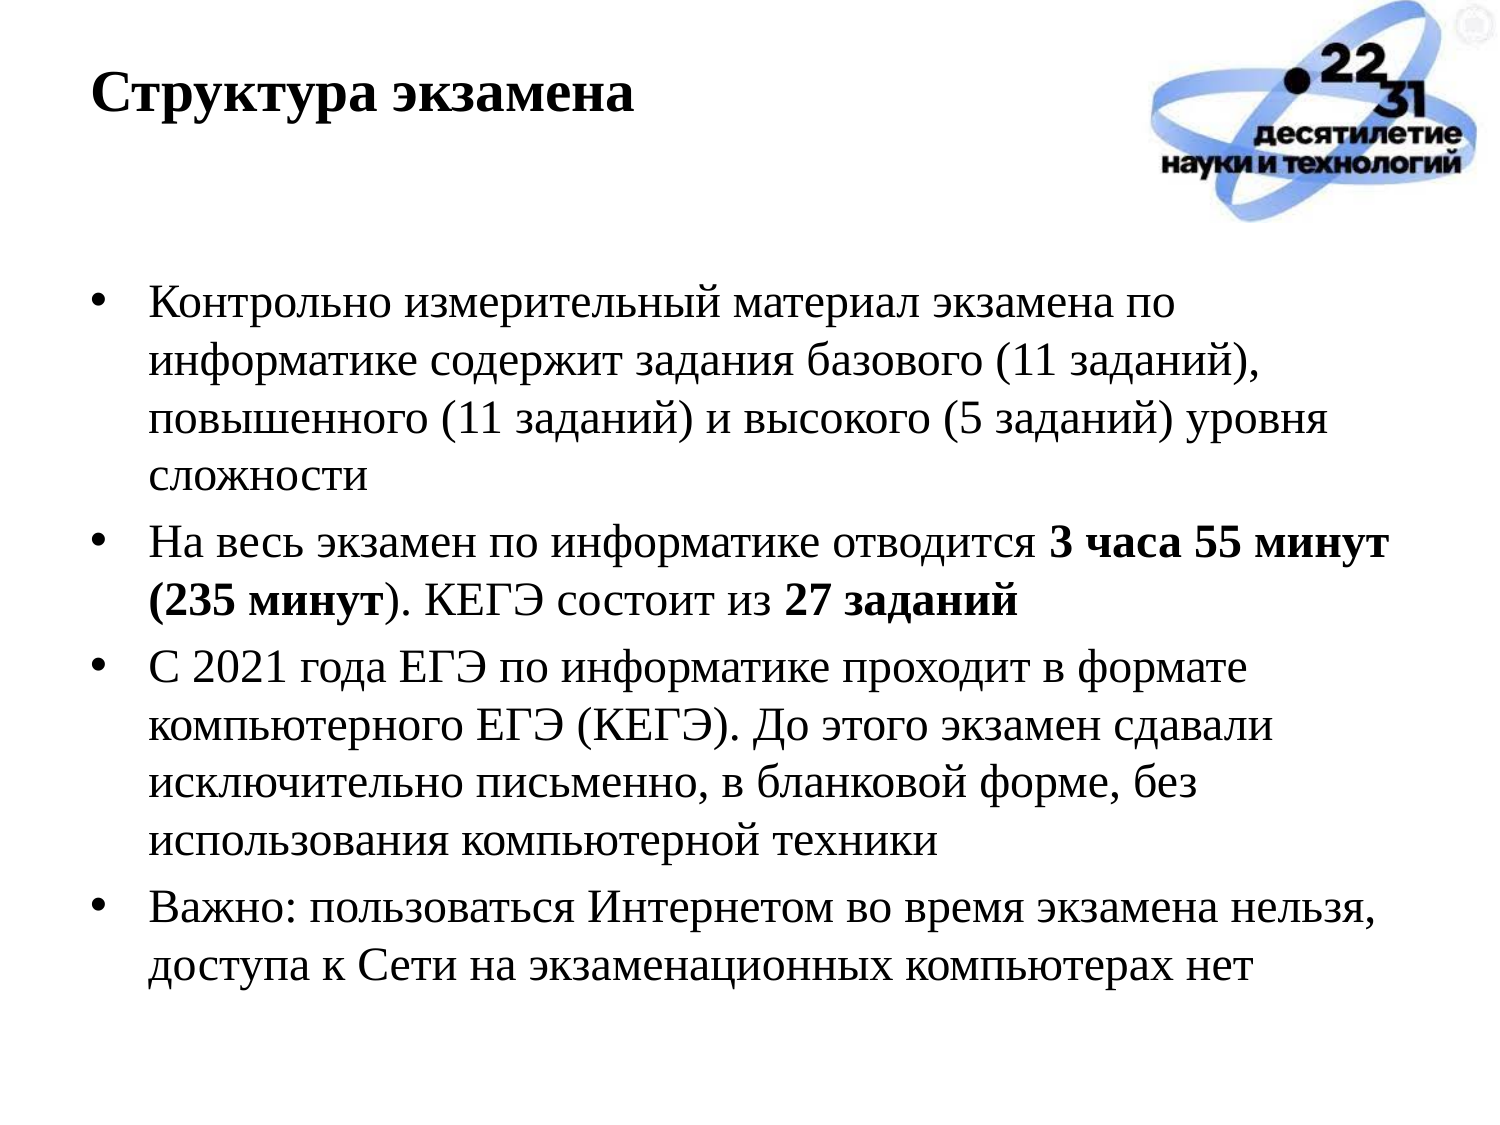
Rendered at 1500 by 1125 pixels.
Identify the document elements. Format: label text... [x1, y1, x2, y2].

title Структура экзамена [75, 45, 1425, 233]
picture [1128, 0, 1500, 223]
list Контрольно измерительный материал экзамена по информатике содержит задания базового (11 заданий), повышенного (11 заданий) и высокого (5 заданий) уровня сложности На весь экзамен по информатике отводится 3 часа 55 минут (235 минут). КЕГЭ состоит из 27 заданий С 2021 года ЕГЭ по информатике проходит в формате компьютерного ЕГЭ (КЕГЭ). До этого экзамен сдавали исключительно письменно, в бланковой форме, без использования компьютерной техники Важно: пользоваться Интернетом во время экзамена нельзя, доступа к Сети на экзаменационных компьютерах нет [75, 262, 1425, 1005]
